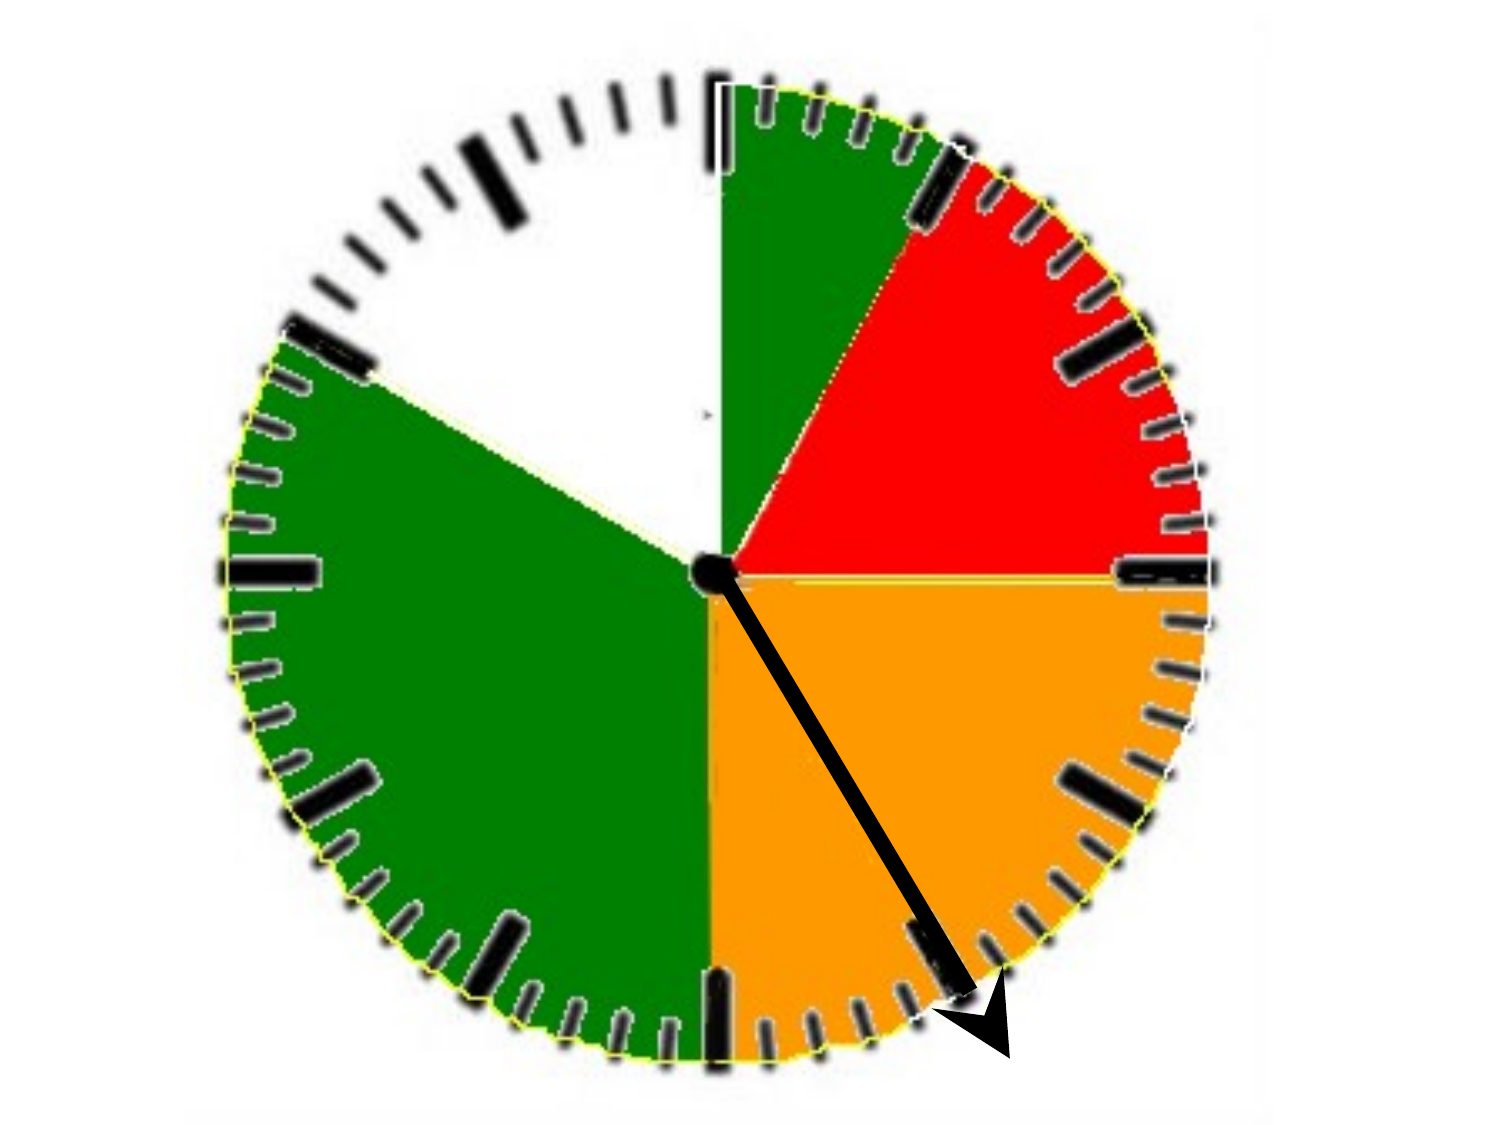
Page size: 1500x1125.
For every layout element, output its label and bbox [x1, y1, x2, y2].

text_box [613, 662, 1111, 959]
picture [182, 5, 1306, 1125]
